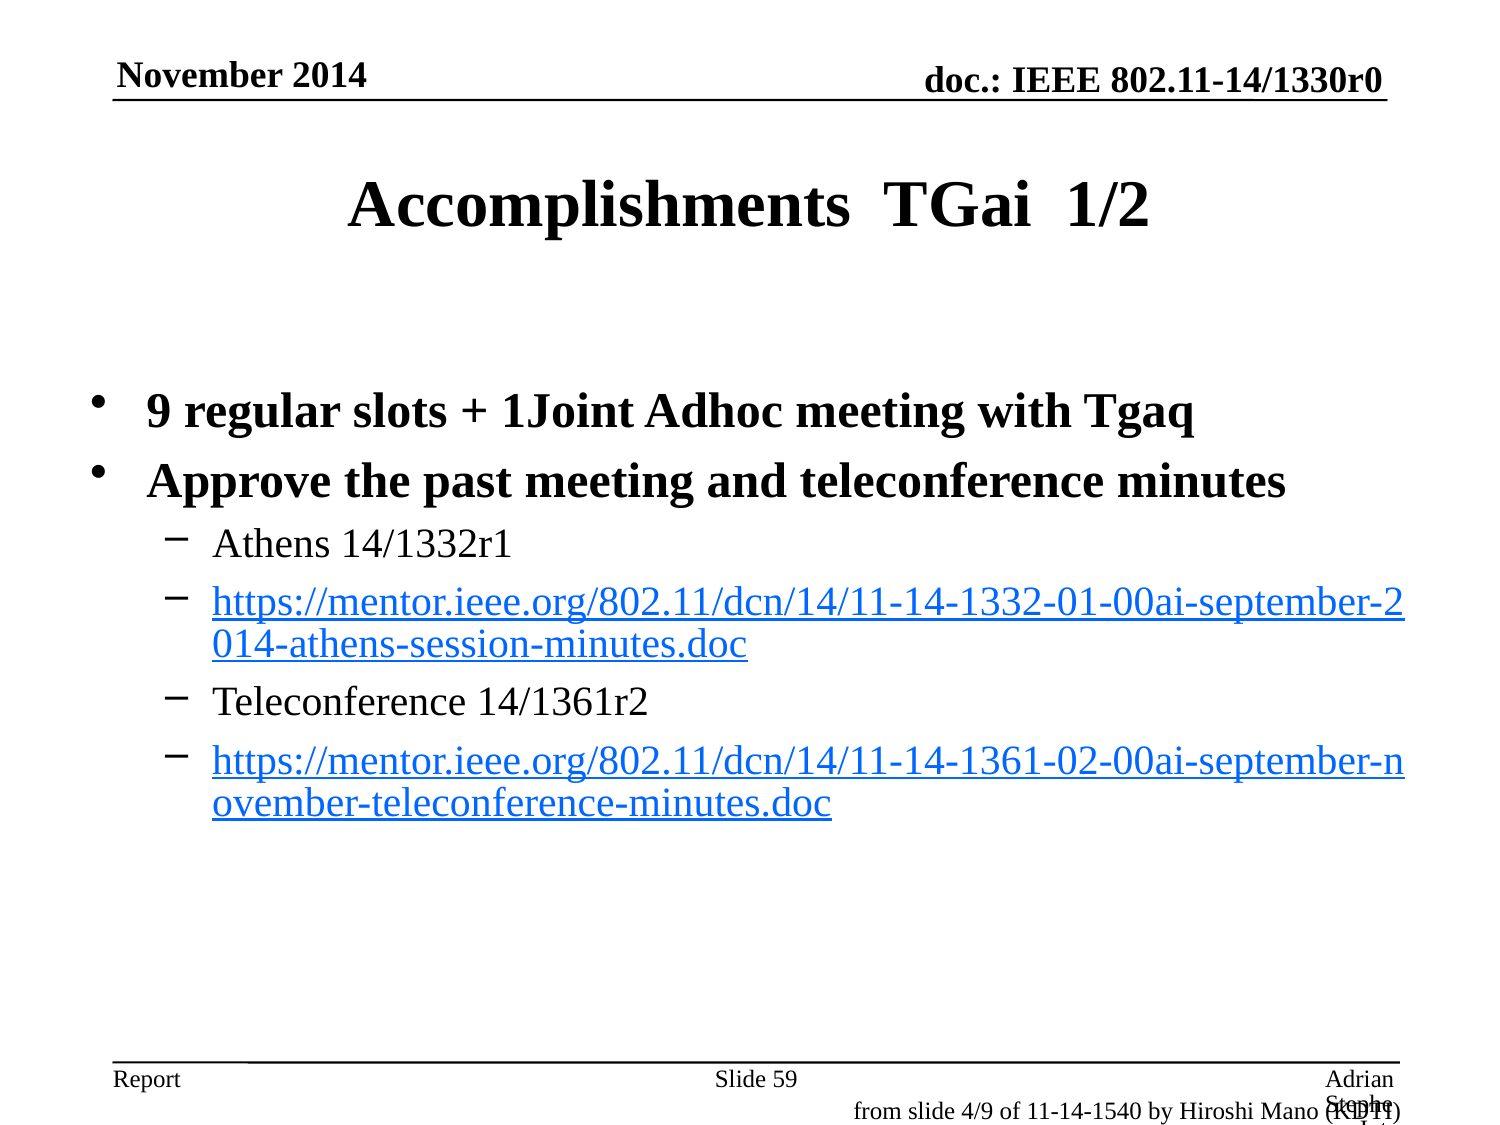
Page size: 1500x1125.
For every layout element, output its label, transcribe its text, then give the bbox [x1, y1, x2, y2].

title Accomplishments TGai 1/2 [112, 112, 1388, 288]
footer Adrian Stephens, Intel Corporation [1324, 1061, 1402, 1087]
text_box November 2014 [116, 50, 368, 96]
slide_number Slide 59 [712, 1061, 800, 1087]
text_box from slide 4/9 of 11-14-1540 by Hiroshi Mano (KDTI) [343, 1087, 1417, 1125]
list 9 regular slots + 1Joint Adhoc meeting with Tgaq Approve the past meeting and teleconference minutes Athens 14/1332r1 https://mentor.ieee.org/802.11/dcn/14/11-14-1332-01-00ai-september-2014-athens-session-minutes.doc Teleconference 14/1361r2 https://mentor.ieee.org/802.11/dcn/14/11-14-1361-02-00ai-september-november-teleconference-minutes.doc [75, 299, 1425, 1125]
